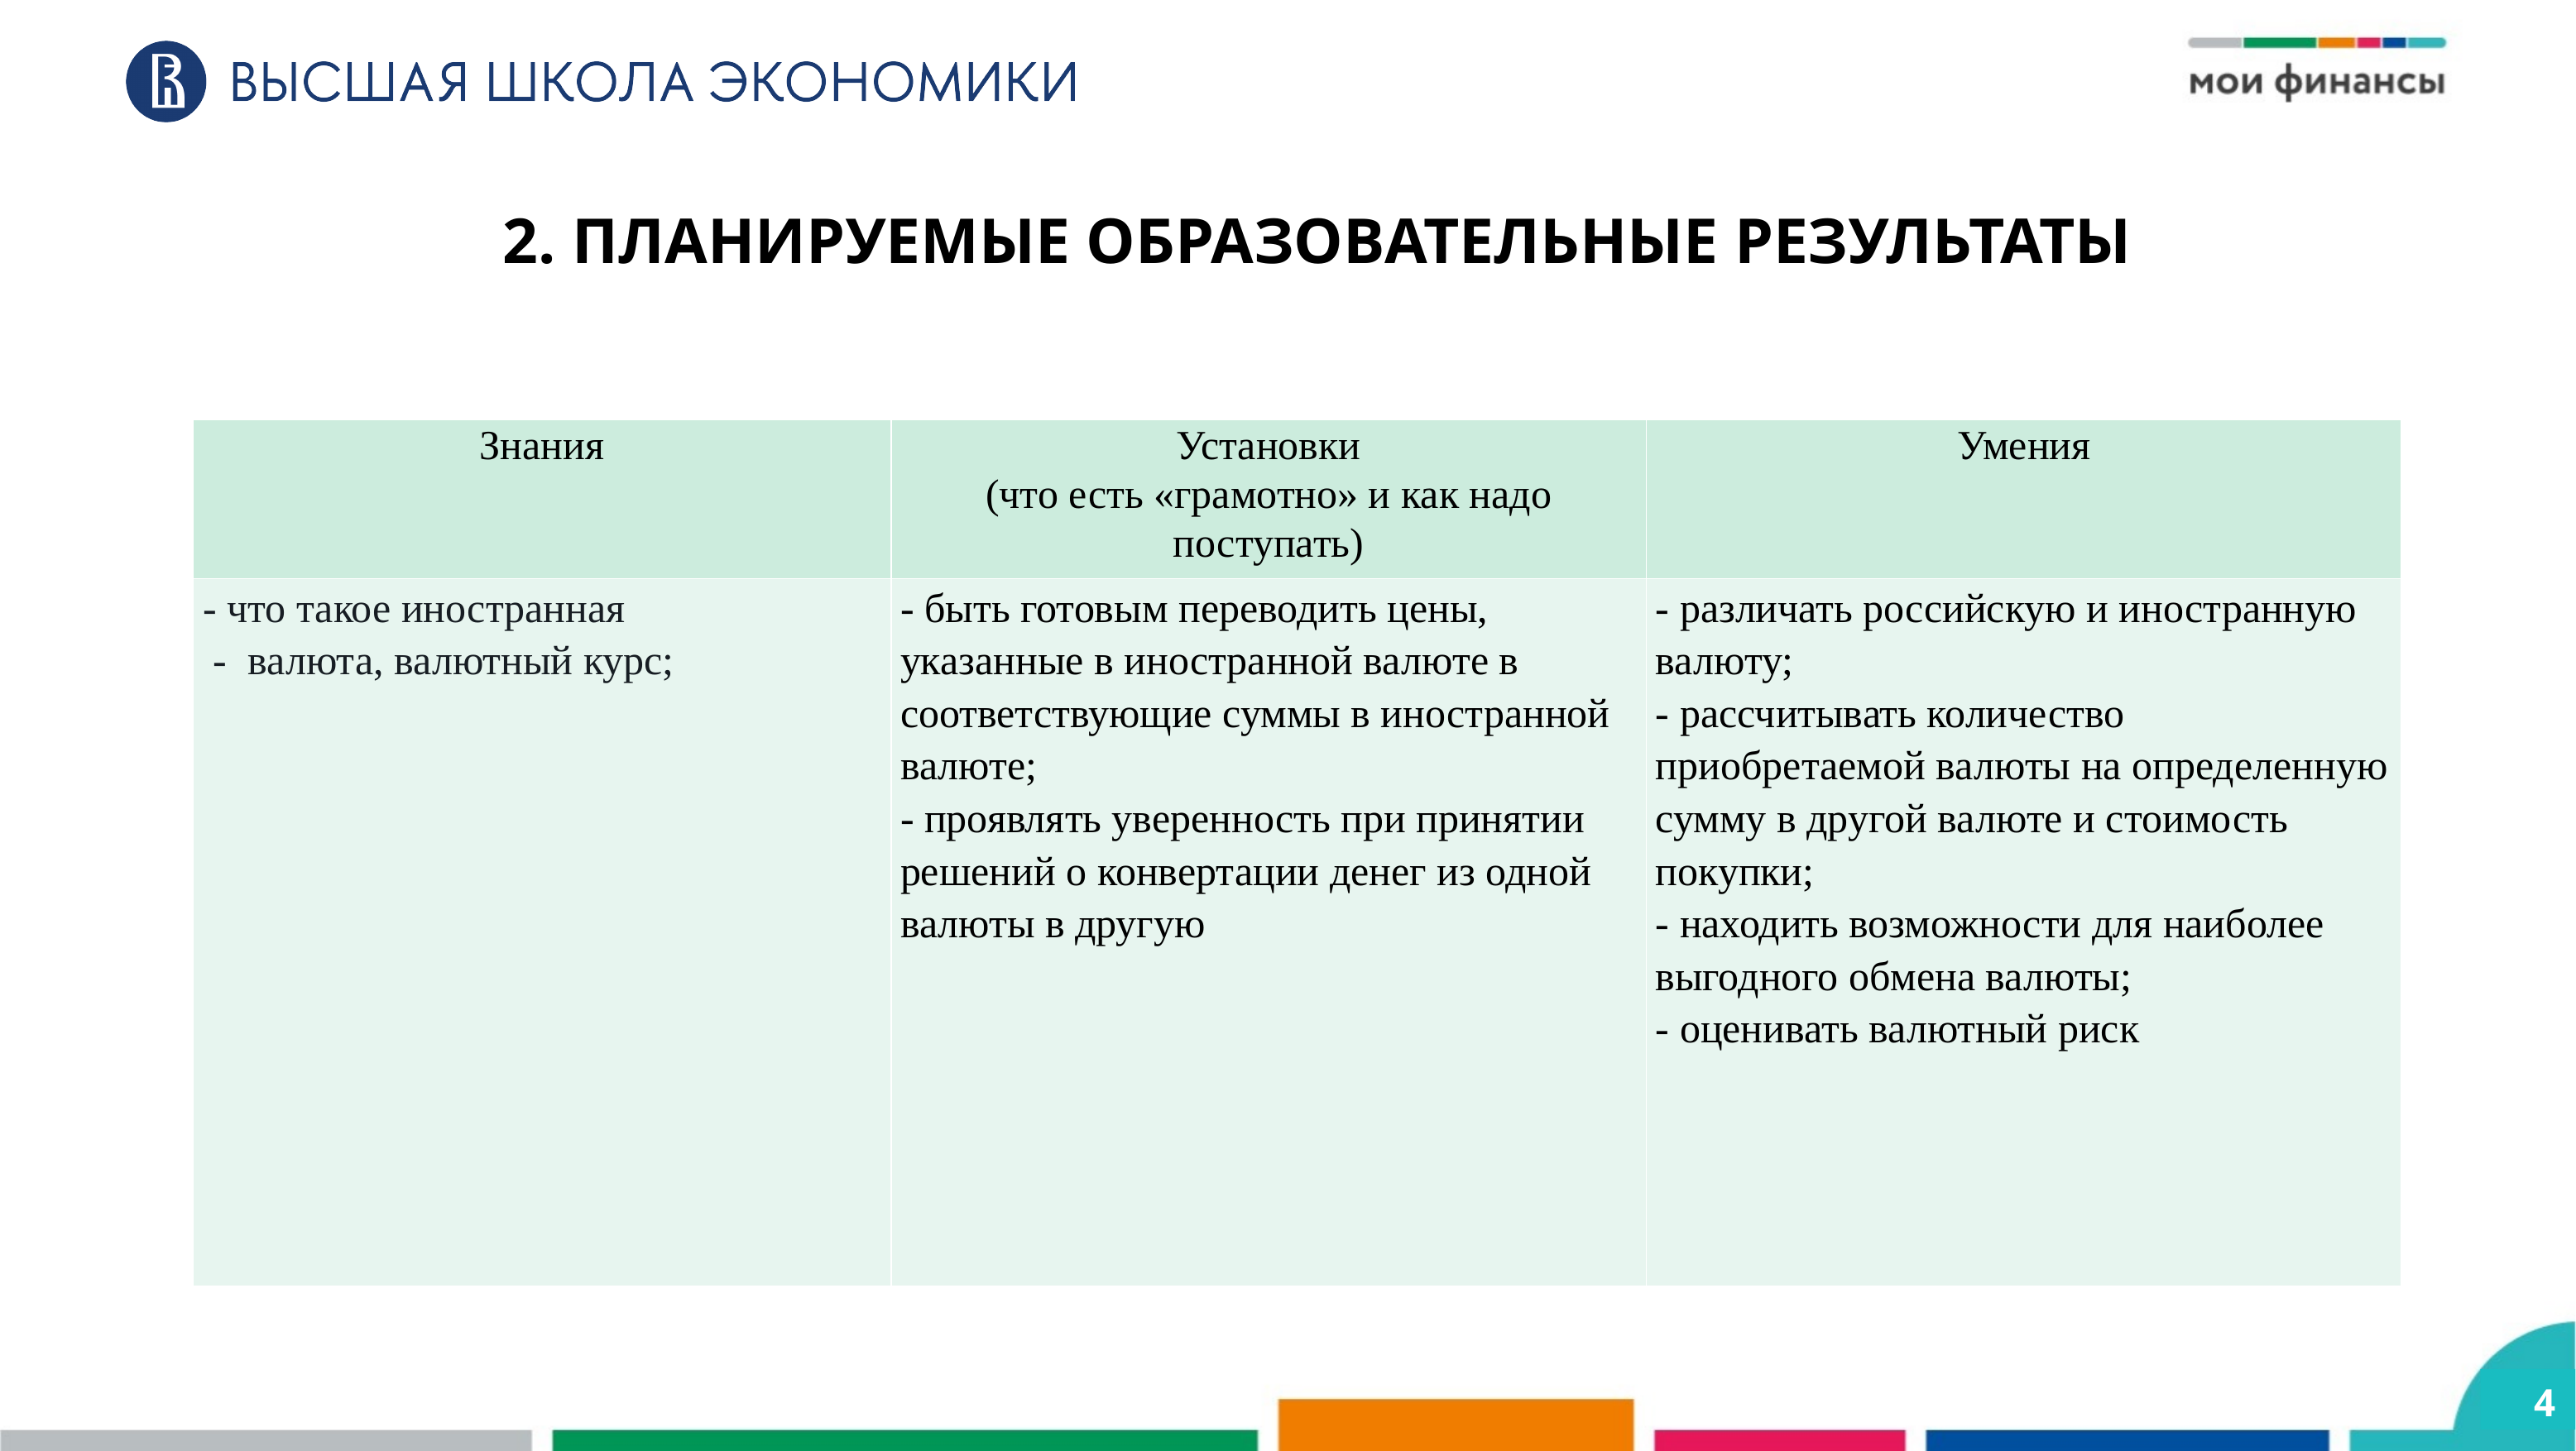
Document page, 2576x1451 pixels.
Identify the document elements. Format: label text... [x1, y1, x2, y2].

table_header Знания [194, 420, 890, 578]
picture [0, 0, 2576, 1451]
table_cell - различать российскую и иностранную валюту; - рассчитывать количество приобретаемой валюты на определенную сумму в другой валюте и стоимость покупки; - находить возможности для наиболее выгодного обмена валюты; - оценивать валютный риск [1647, 579, 2401, 1286]
table_cell - что такое иностранная - валюта, валютный курс; [194, 579, 890, 1286]
table_header Умения [1647, 420, 2401, 578]
table_cell - быть готовым переводить цены, указанные в иностранной валюте в соответствующие суммы в иностранной валюте; - проявлять уверенность при принятии решений о конвертации денег из одной валюты в другую [892, 579, 1646, 1286]
table_header Установки (что есть «грамотно» и как надо поступать) [892, 420, 1646, 578]
text_box 4 [2480, 1368, 2576, 1430]
text_box 2. ПЛАНИРУЕМЫЕ ОБРАЗОВАТЕЛЬНЫЕ РЕЗУЛЬТАТЫ [44, 192, 2576, 361]
